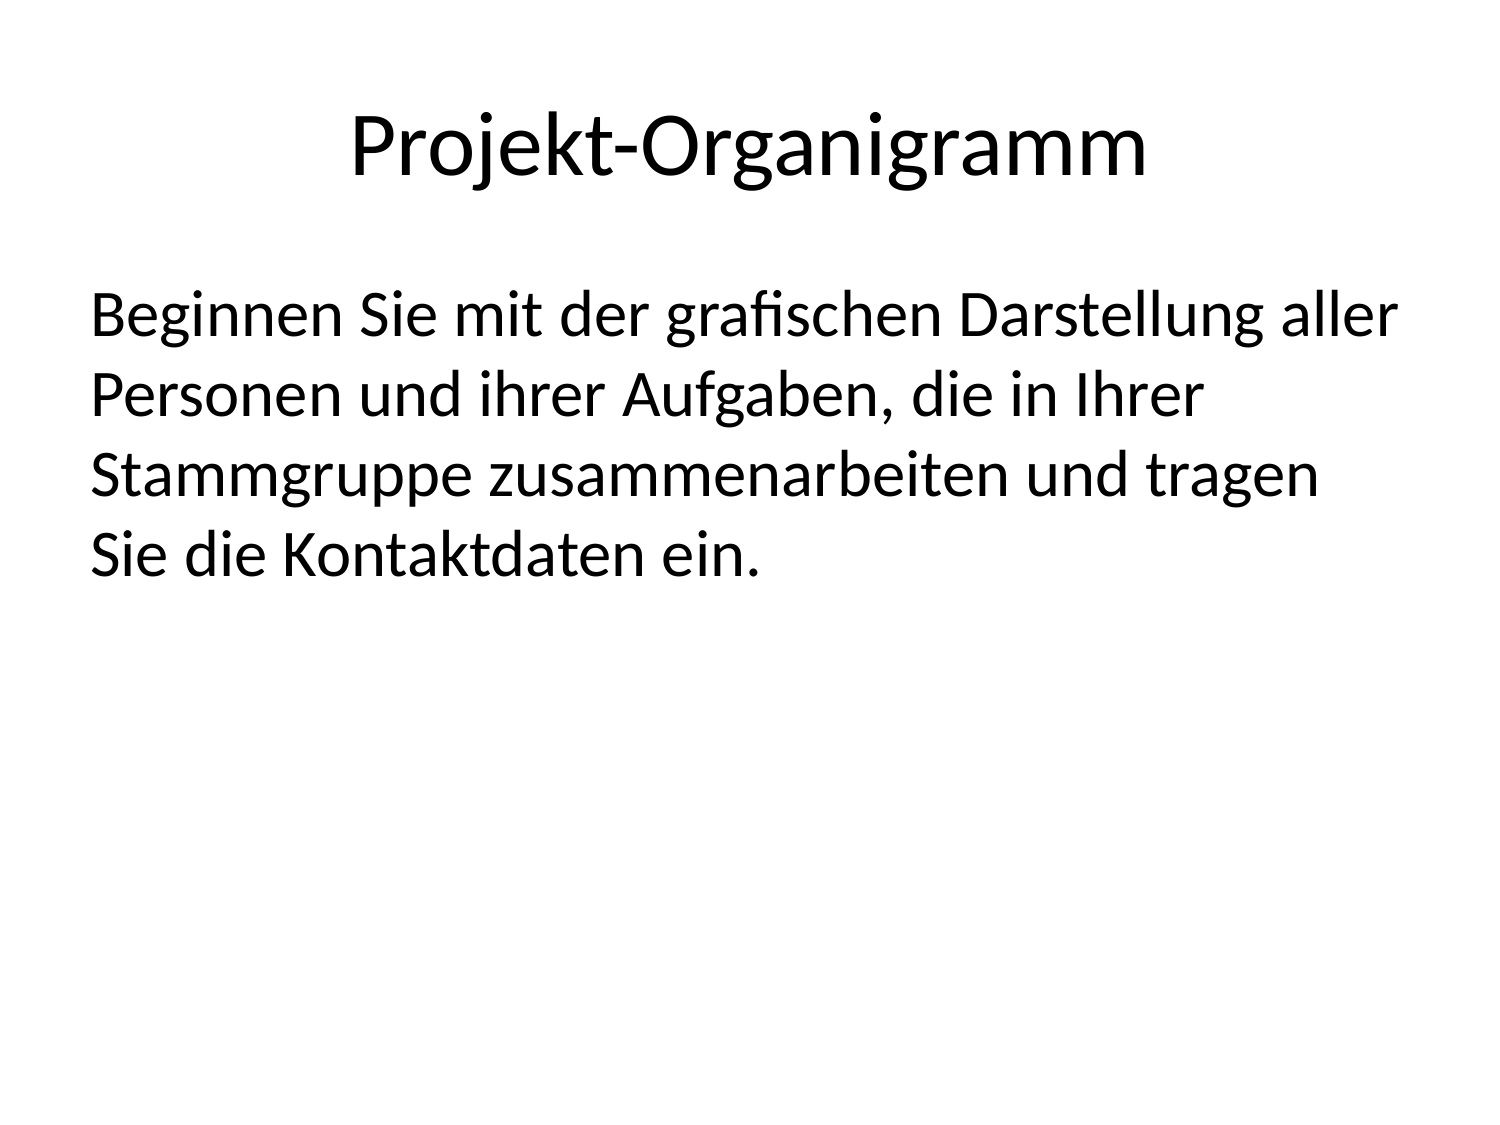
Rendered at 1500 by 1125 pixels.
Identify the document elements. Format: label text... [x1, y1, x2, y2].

title Projekt-Organigramm [75, 45, 1425, 233]
list Beginnen Sie mit der grafischen Darstellung aller Personen und ihrer Aufgaben, die in Ihrer Stammgruppe zusammenarbeiten und tragen Sie die Kontaktdaten ein. [75, 262, 1425, 1005]
